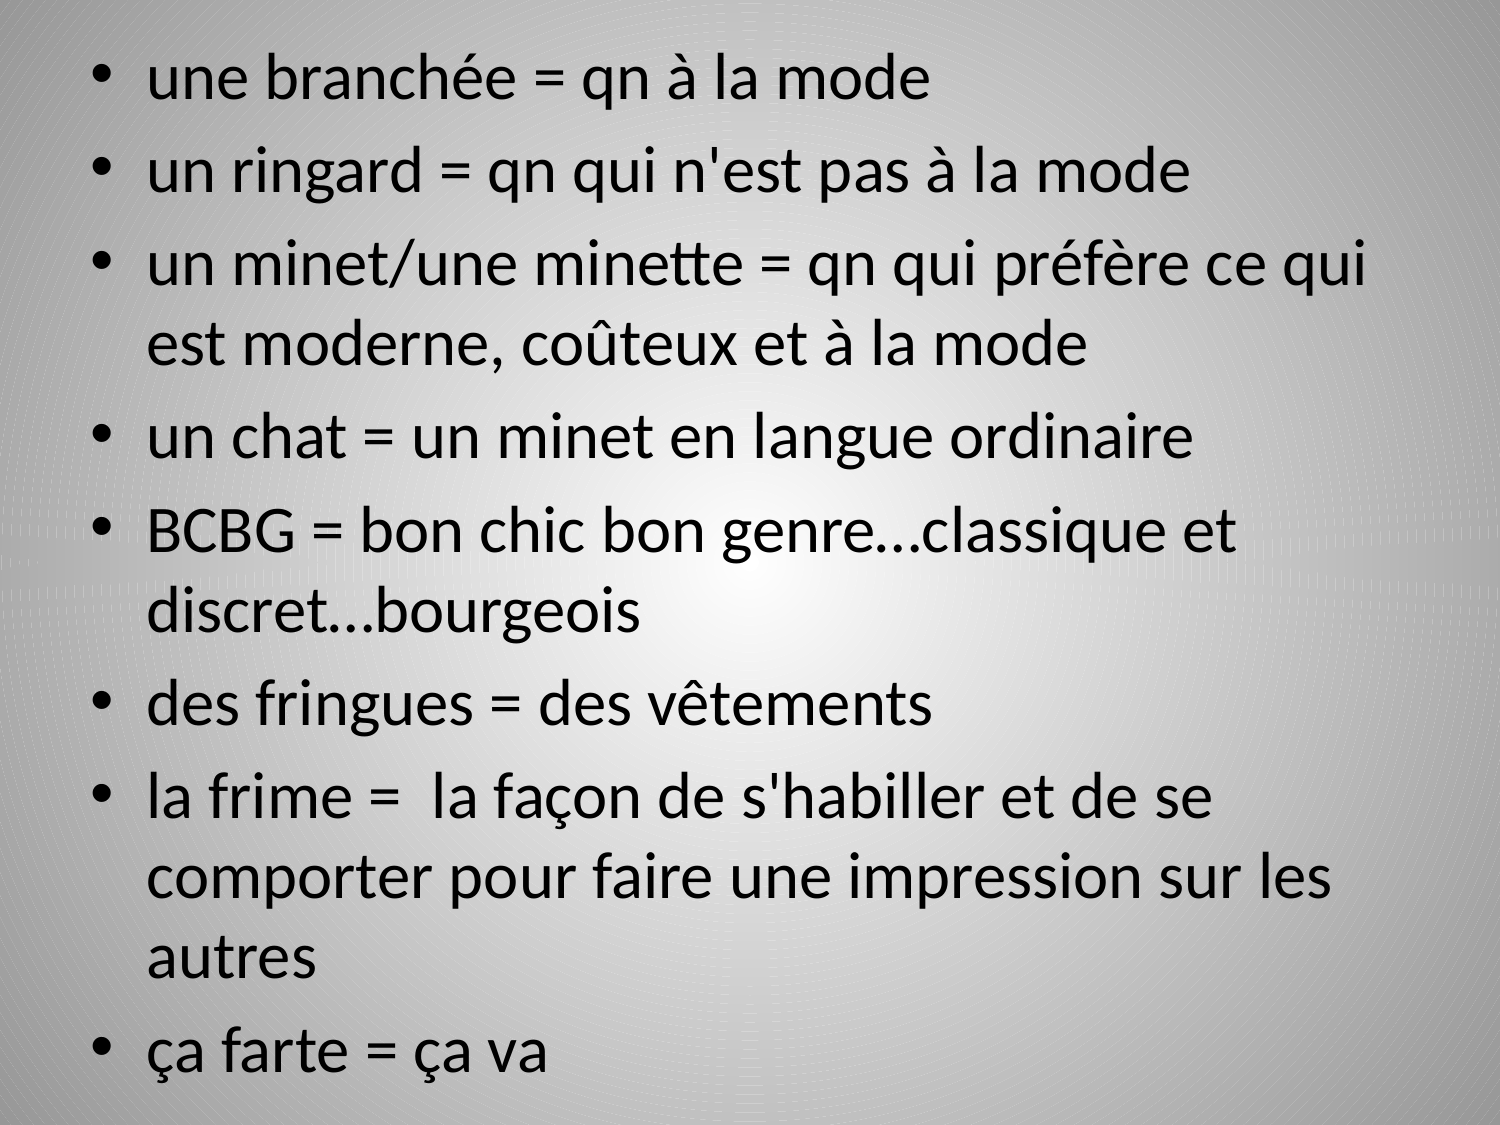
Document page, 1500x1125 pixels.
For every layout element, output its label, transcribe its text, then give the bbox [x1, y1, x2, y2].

list une branchée = qn à la mode un ringard = qn qui n'est pas à la mode un minet/une minette = qn qui préfère ce qui est moderne, coûteux et à la mode un chat = un minet en langue ordinaire BCBG = bon chic bon genre…classique et discret…bourgeois des fringues = des vêtements la frime = la façon de s'habiller et de se comporter pour faire une impression sur les autres ça farte = ça va [75, 24, 1425, 1005]
